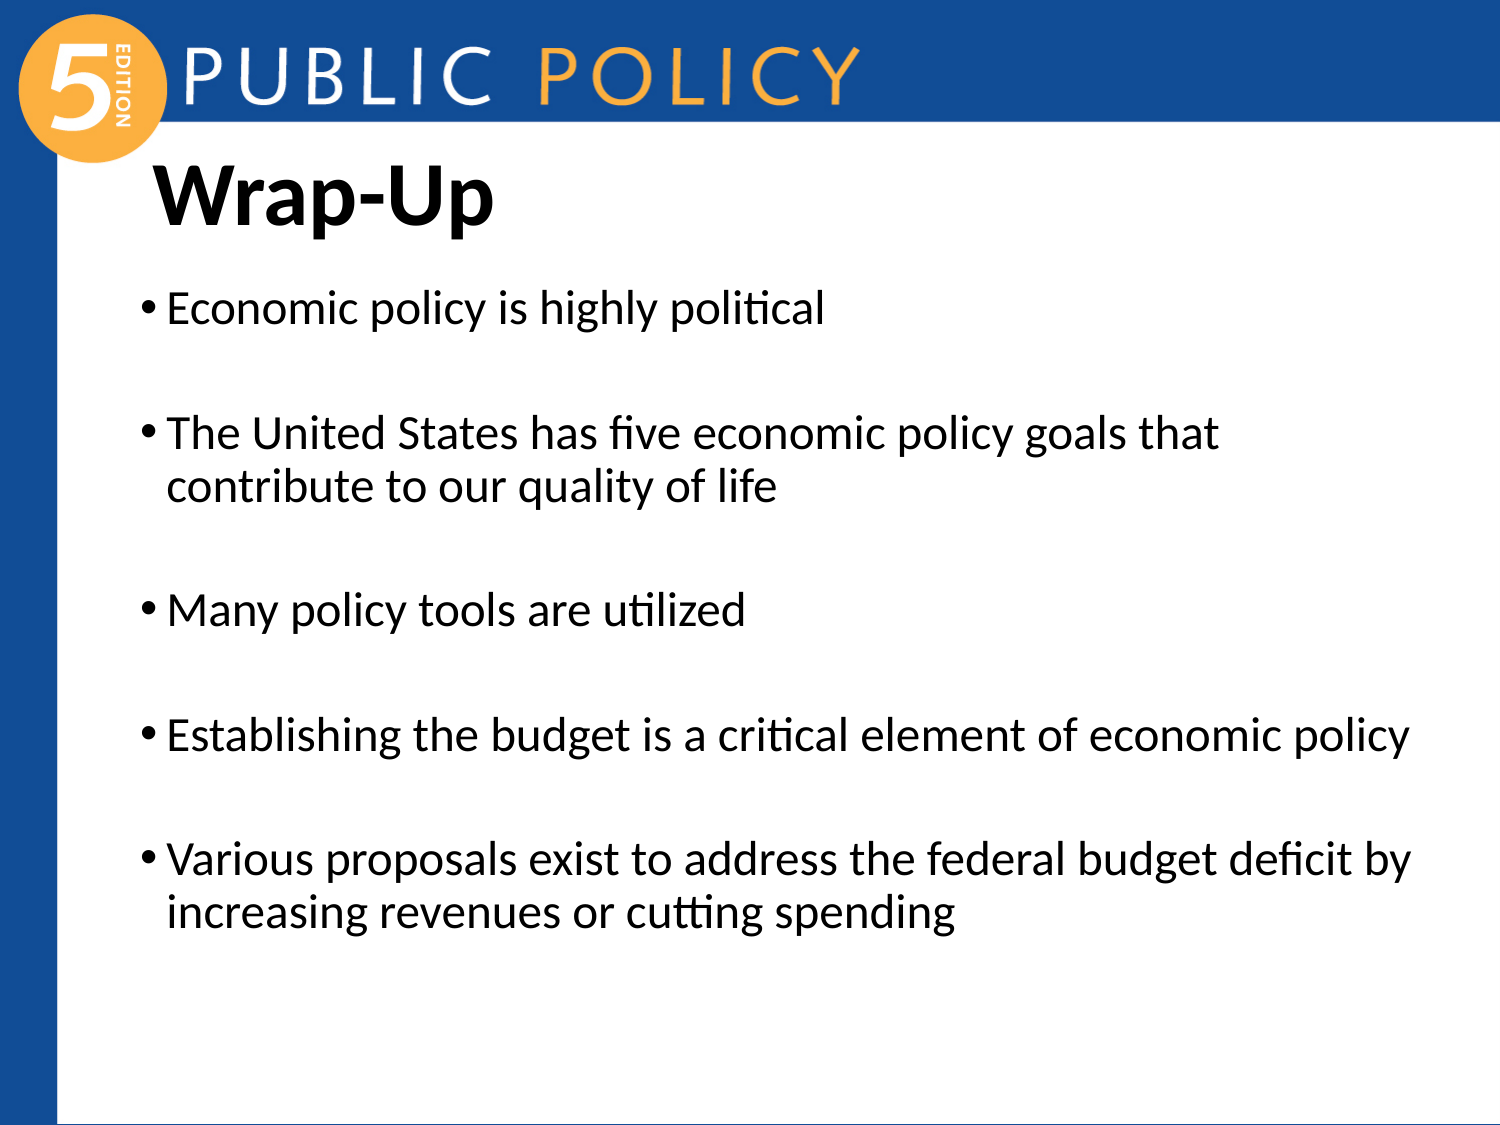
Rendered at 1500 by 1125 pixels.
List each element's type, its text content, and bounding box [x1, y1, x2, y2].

list Economic policy is highly political The United States has five economic policy goals that contribute to our quality of life Many policy tools are utilized Establishing the budget is a critical element of economic policy Various proposals exist to address the federal budget deficit by increasing revenues or cutting spending [125, 275, 1438, 988]
title Wrap-Up [137, 87, 1432, 275]
picture [0, 0, 1500, 1125]
